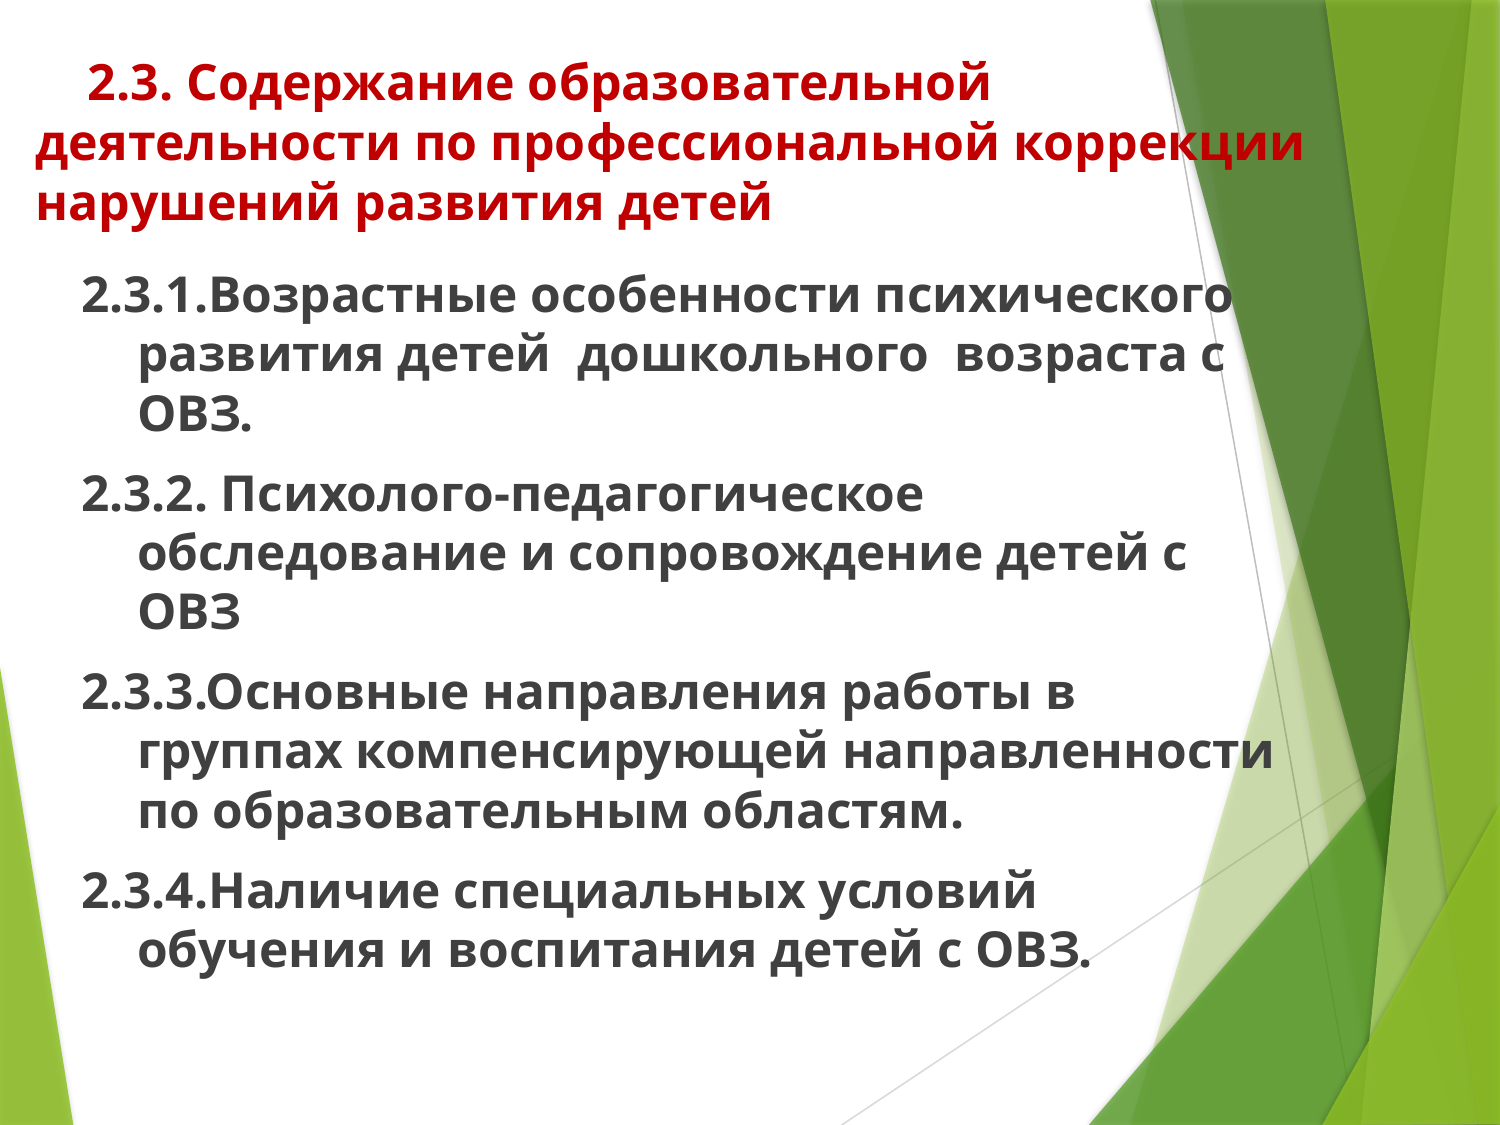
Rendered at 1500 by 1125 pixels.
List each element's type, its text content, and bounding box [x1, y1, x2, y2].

title 2.3. Содержание образовательной деятельности по профессиональной коррекции нарушений развития детей [20, 42, 1341, 291]
list 2.3.1.Возрастные особенности психического развития детей дошкольного возраста с ОВЗ. 2.3.2. Психолого-педагогическое обследование и сопровождение детей с ОВЗ 2.3.3.Основные направления работы в группах компенсирующей направленности по образовательным областям. 2.3.4.Наличие специальных условий обучения и воспитания детей с ОВЗ. [66, 255, 1295, 1047]
